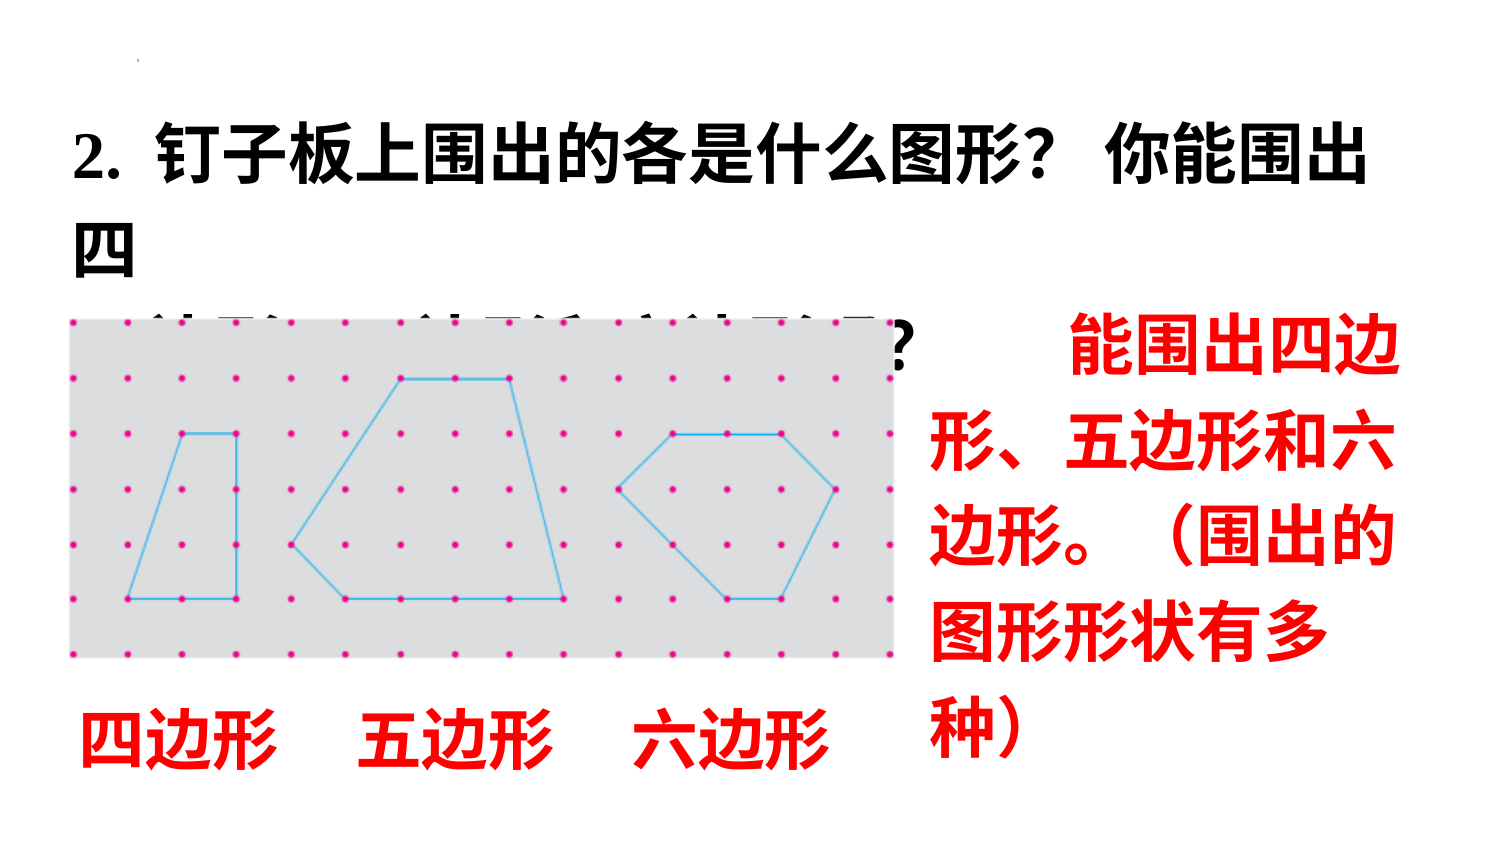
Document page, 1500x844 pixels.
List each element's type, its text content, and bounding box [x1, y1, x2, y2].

text_box 五边形 [340, 674, 577, 785]
picture [64, 312, 906, 661]
text_box 2. 钉子板上围出的各是什么图形？ 你能围出四 边形、五边形和六边形吗？ [57, 88, 1443, 280]
text_box 六边形 [616, 674, 853, 785]
text_box 四边形 [64, 674, 300, 785]
text_box 能围出四边形、五边形和六边形。（围出的图形形状有多种） [915, 279, 1436, 774]
